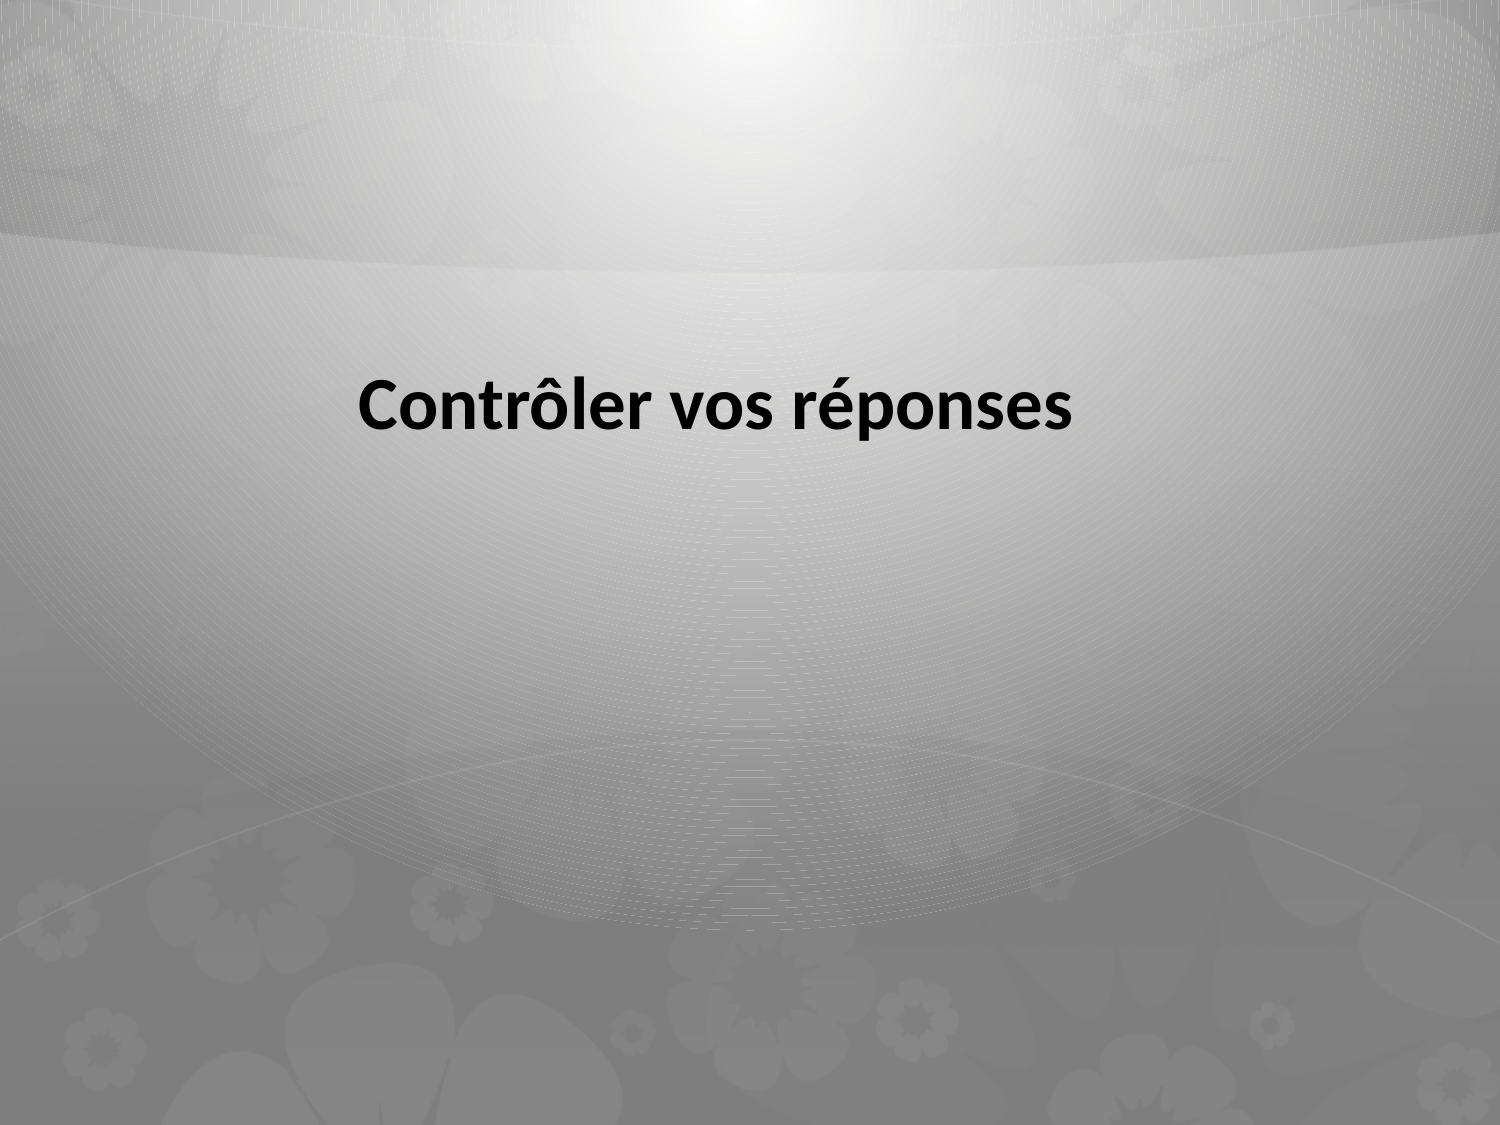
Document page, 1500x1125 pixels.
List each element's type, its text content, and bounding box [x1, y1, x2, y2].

picture [0, 0, 1500, 1125]
text_box Contrôler vos réponses [344, 347, 1250, 452]
